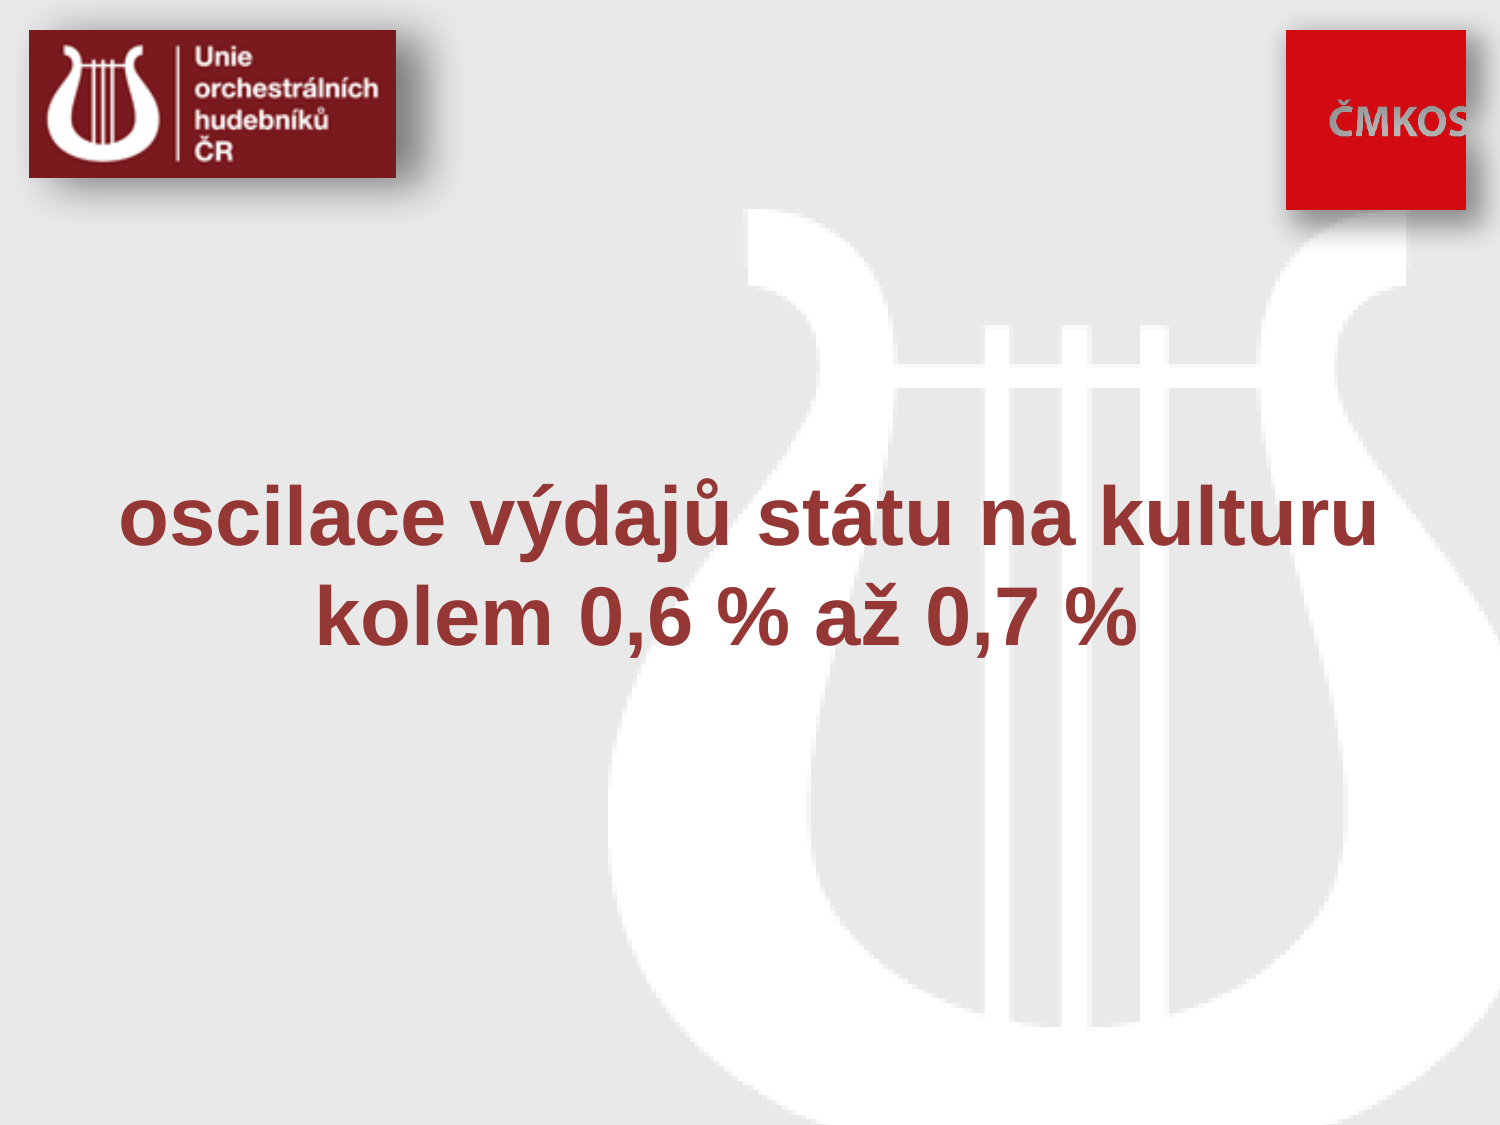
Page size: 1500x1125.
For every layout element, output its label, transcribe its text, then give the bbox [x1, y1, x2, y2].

title oscilace výdajů státu na kulturu kolem 0,6 % až 0,7 % [100, 413, 602, 712]
picture [607, 30, 1500, 1125]
picture [29, 30, 396, 178]
